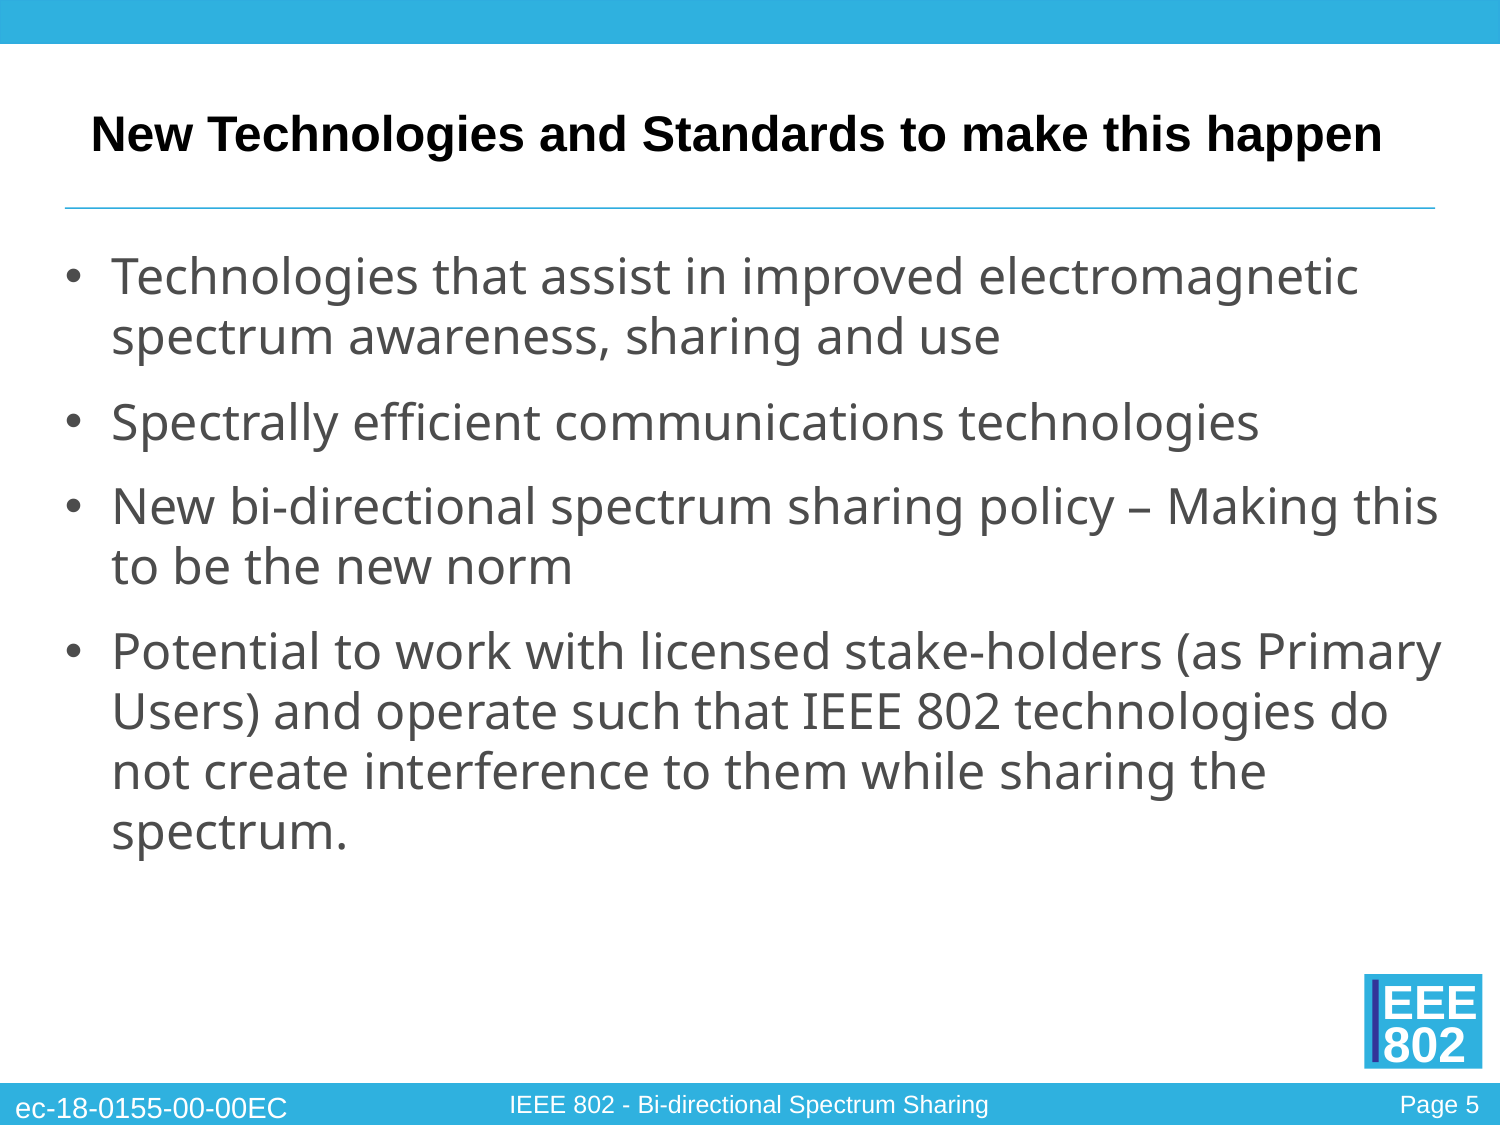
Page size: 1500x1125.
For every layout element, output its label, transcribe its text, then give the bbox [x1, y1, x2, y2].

title New Technologies and Standards to make this happen [24, 66, 1450, 197]
text_box Technologies that assist in improved electromagnetic spectrum awareness, sharing and use Spectrally efficient communications technologies New bi-directional spectrum sharing policy – Making this to be the new norm Potential to work with licensed stake-holders (as Primary Users) and operate such that IEEE 802 technologies do not create interference to them while sharing the spectrum. [49, 237, 1463, 868]
